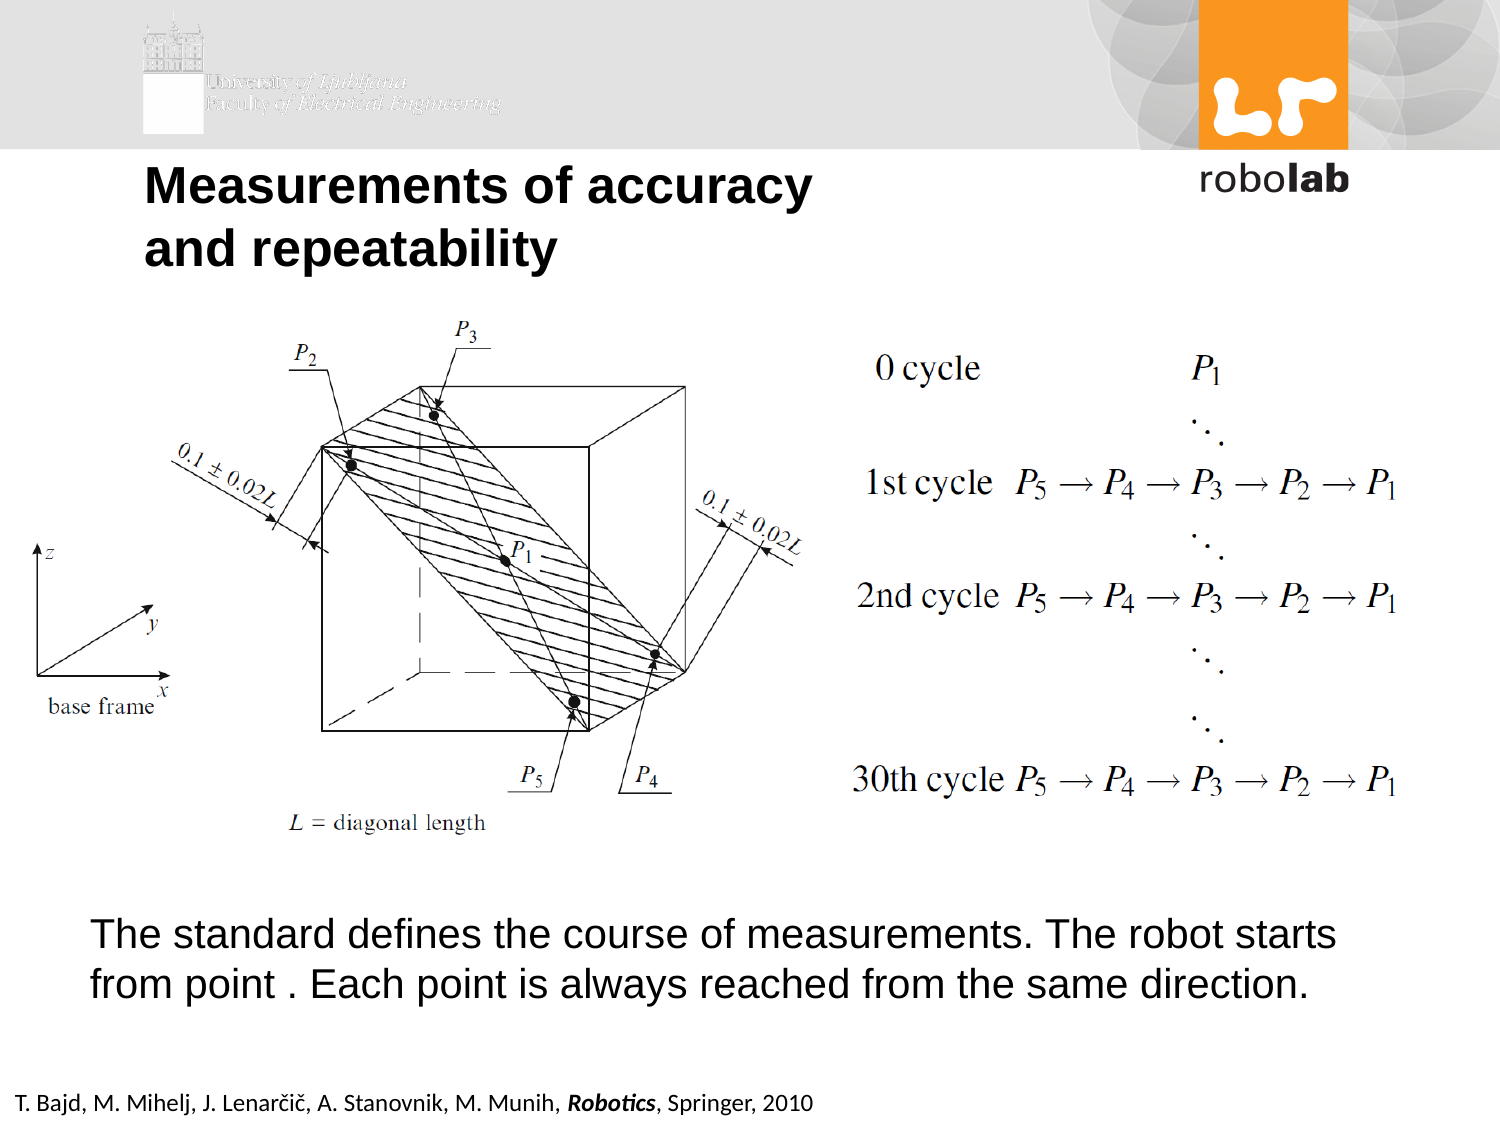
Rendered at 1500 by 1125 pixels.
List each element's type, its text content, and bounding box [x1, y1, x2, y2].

picture [0, 312, 826, 842]
title Measurements of accuracy and repeatability [129, 94, 1311, 272]
picture [849, 349, 1418, 801]
picture [143, 10, 501, 94]
picture [998, 0, 1500, 196]
